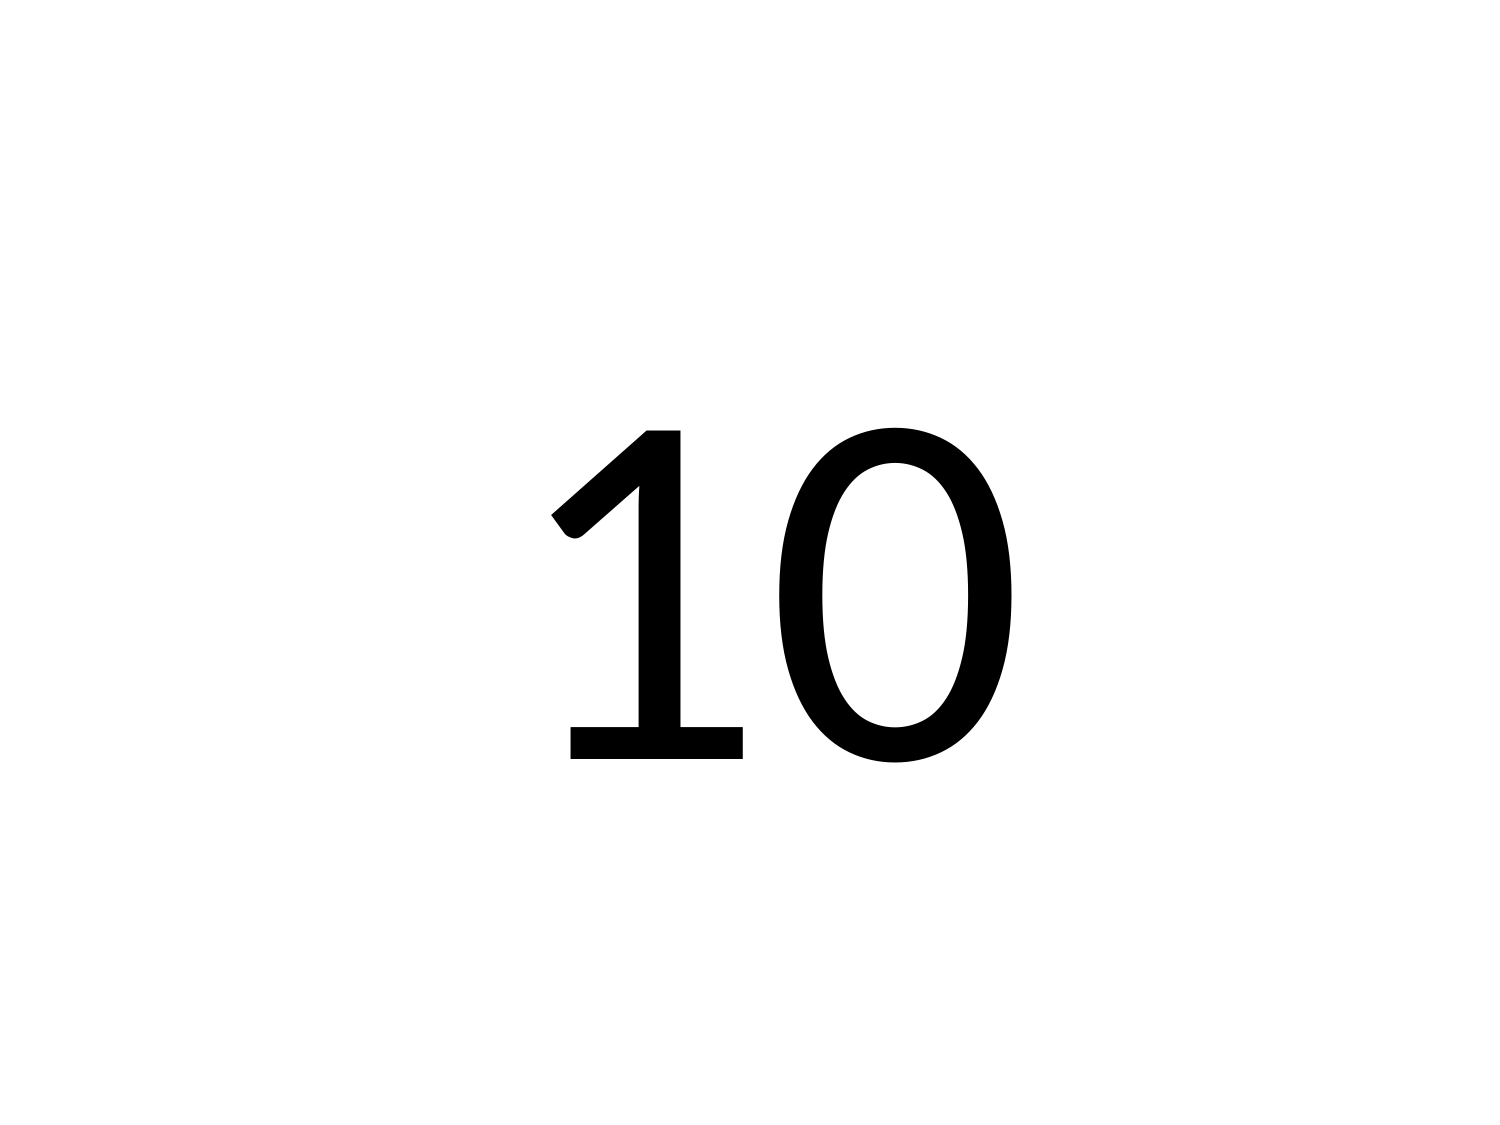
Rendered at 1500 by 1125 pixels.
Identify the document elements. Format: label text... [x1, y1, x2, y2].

text_box 10 [411, 241, 1123, 1109]
